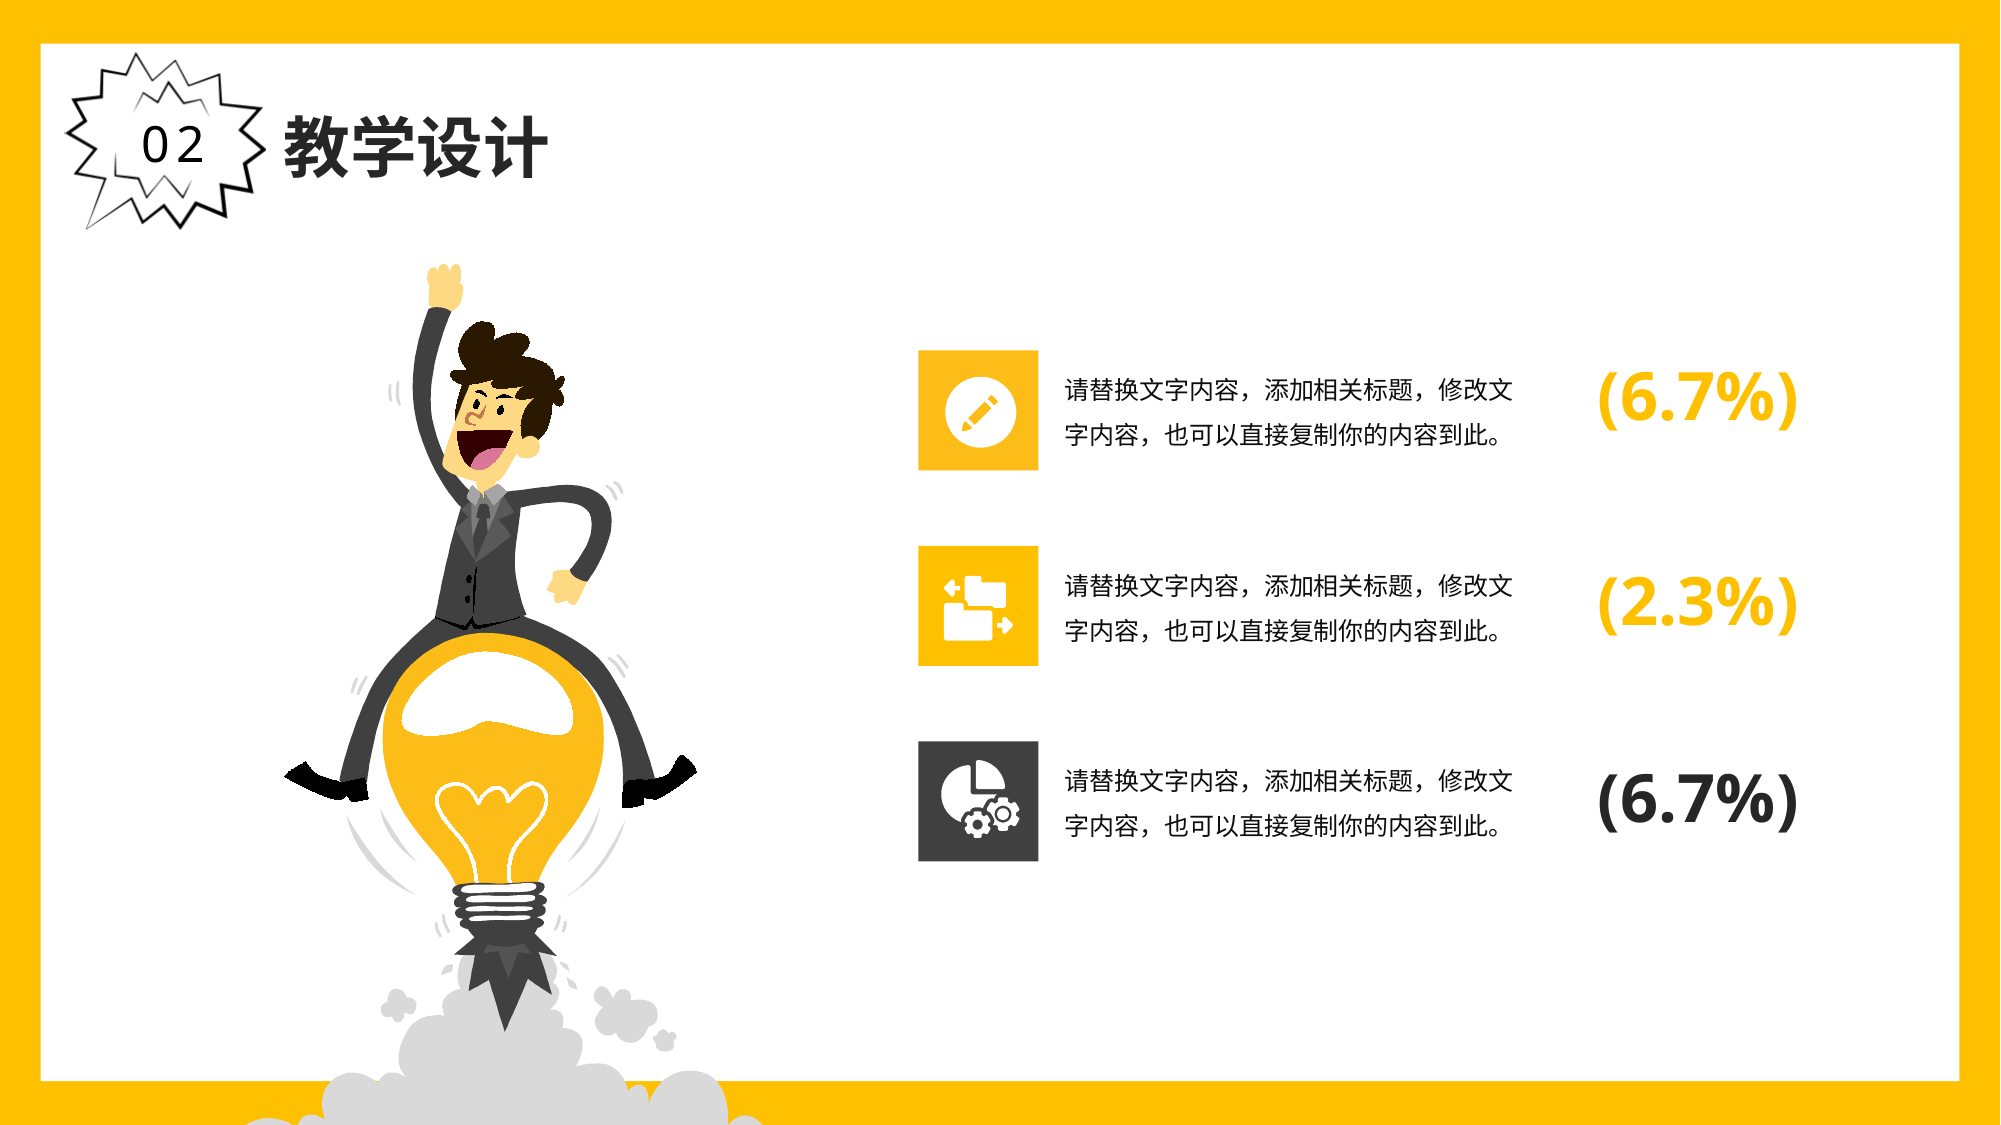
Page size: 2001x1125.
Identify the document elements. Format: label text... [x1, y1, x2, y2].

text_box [64, 52, 275, 230]
text_box 教学设计 [275, 98, 852, 193]
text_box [918, 741, 1799, 862]
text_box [237, 263, 767, 1125]
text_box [918, 545, 1799, 666]
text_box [918, 346, 1803, 471]
